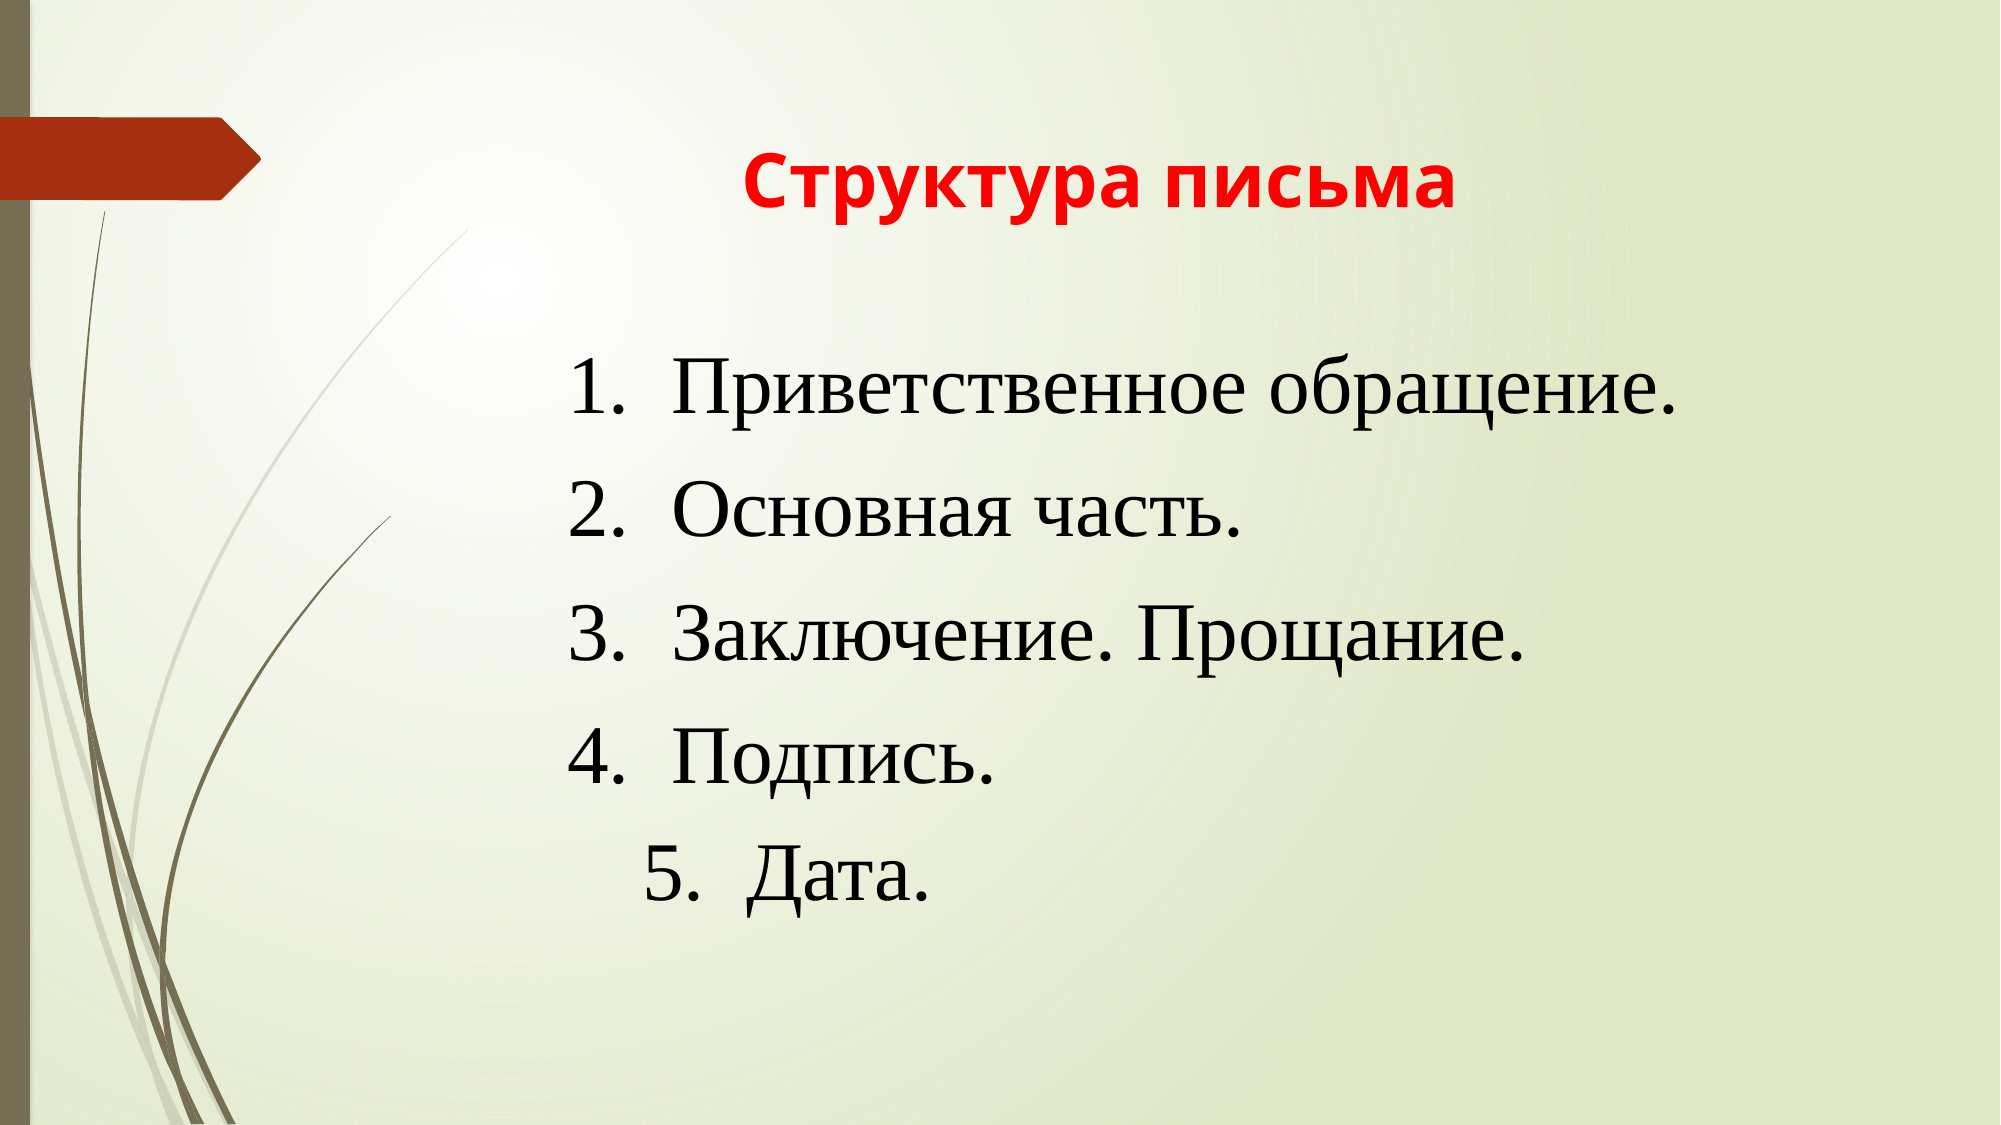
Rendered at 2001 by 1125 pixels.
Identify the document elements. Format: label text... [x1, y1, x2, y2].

text_box 1. Приветственное обращение. 2. Основная часть. 3. Заключение. Прощание. 4. Подпись. 5. Дата. [477, 315, 1724, 925]
text_box Структура письма [477, 124, 1724, 264]
